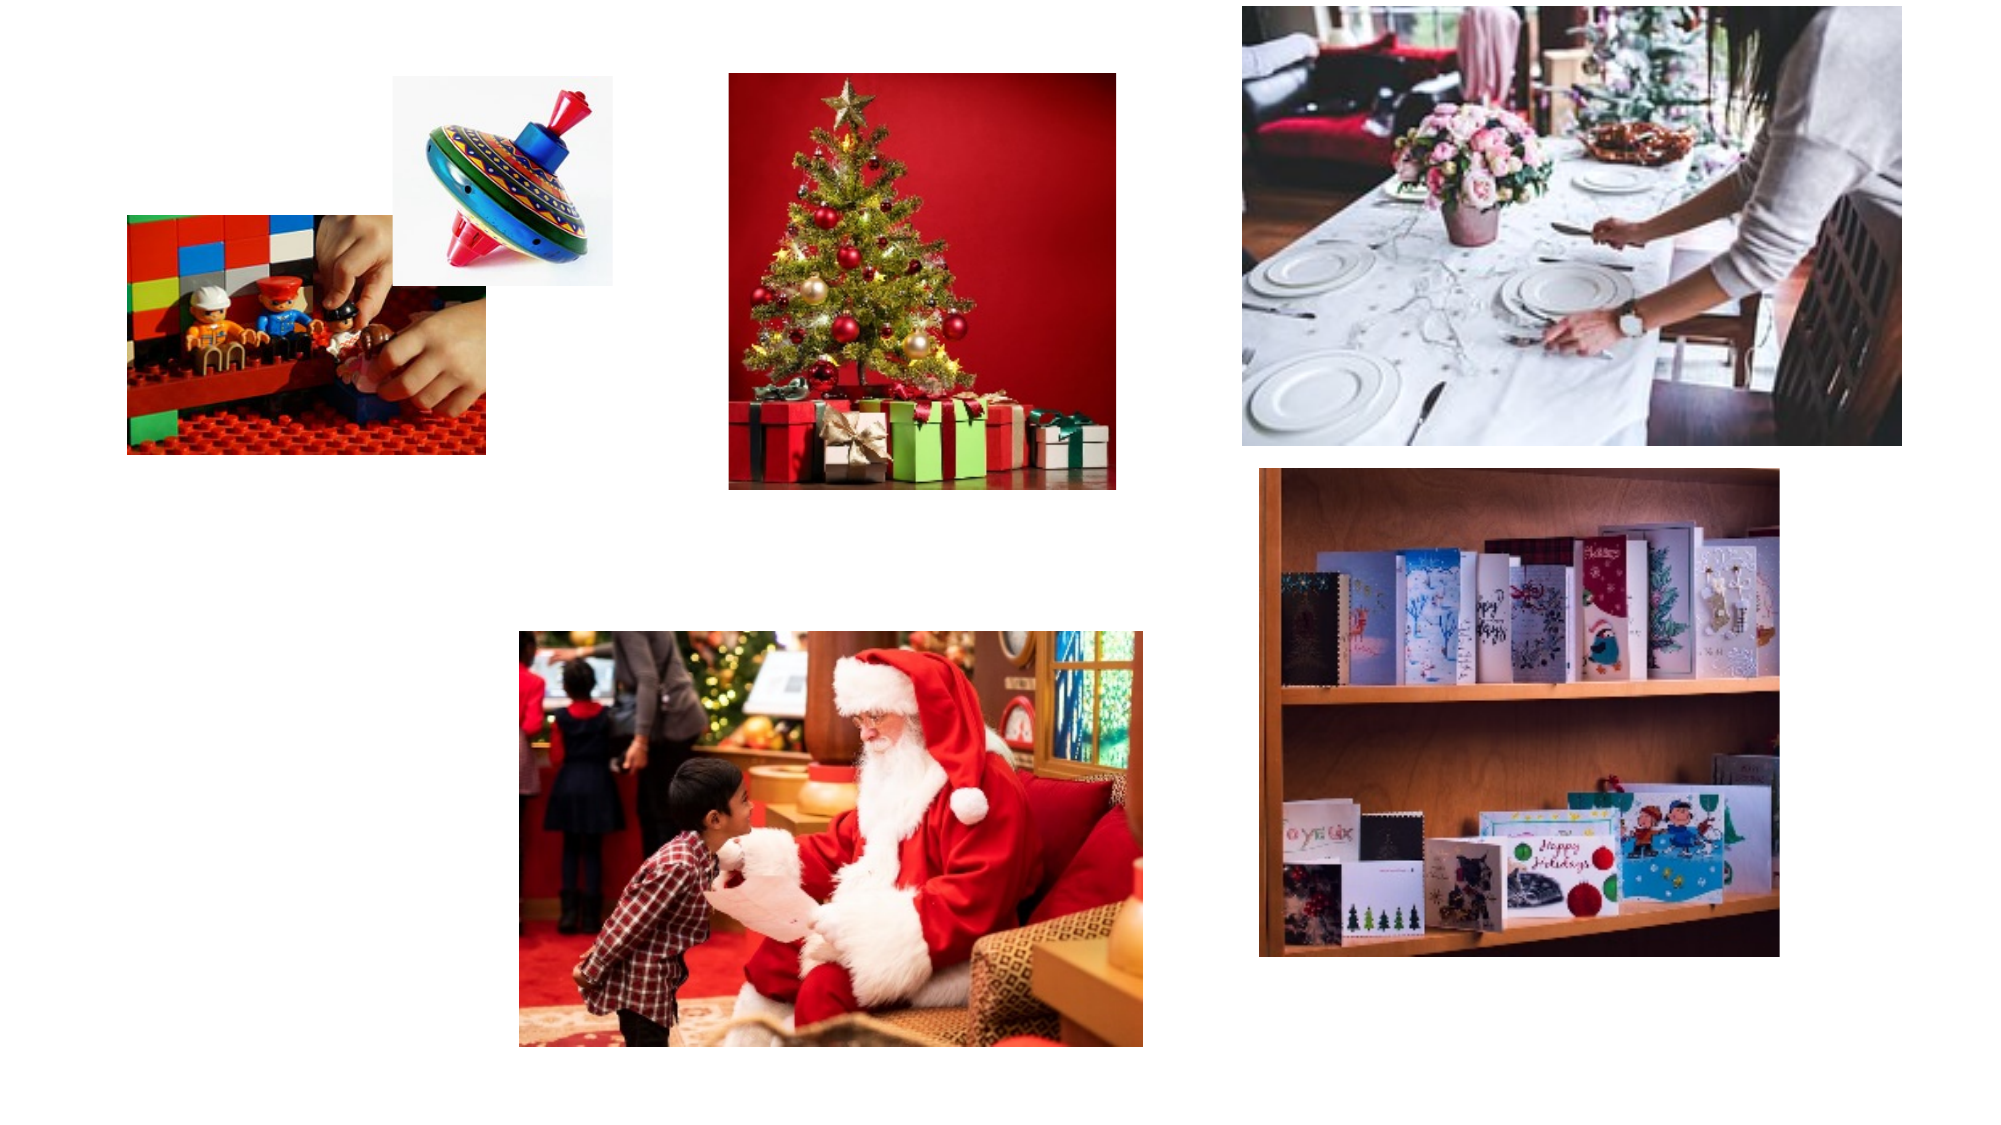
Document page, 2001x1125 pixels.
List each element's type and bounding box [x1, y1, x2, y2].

picture [728, 73, 1117, 490]
picture [127, 76, 613, 455]
picture [519, 631, 1143, 1047]
picture [1259, 468, 1780, 957]
picture [1242, 6, 1902, 446]
